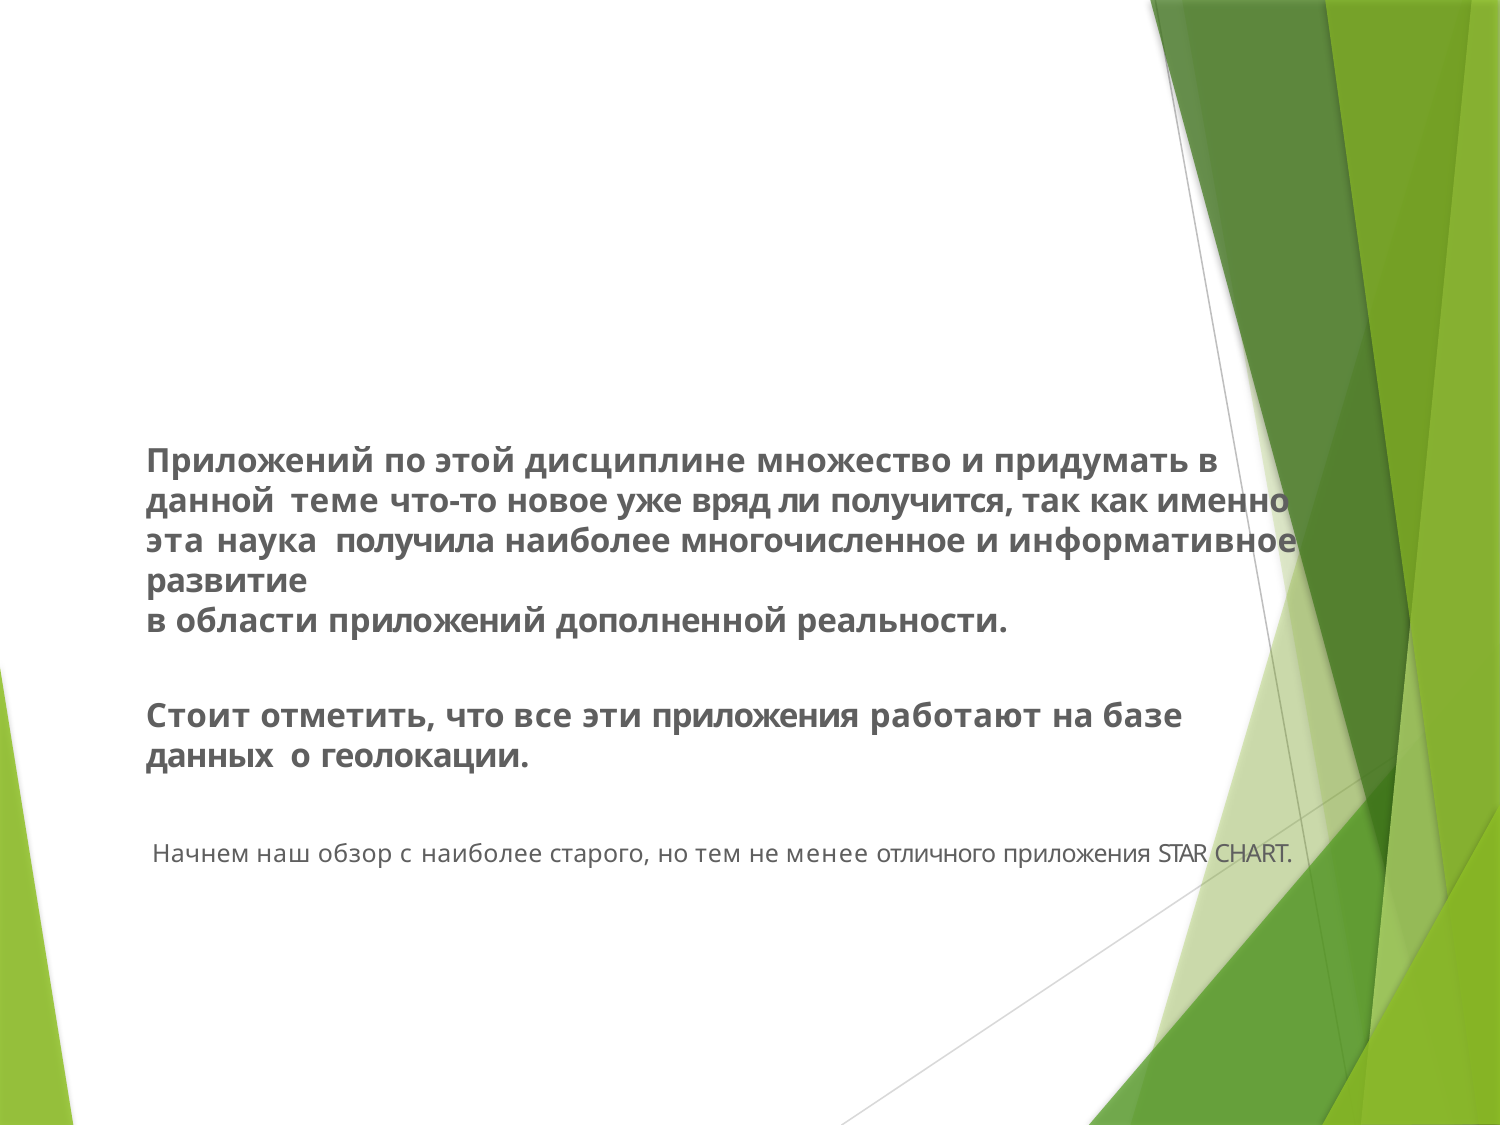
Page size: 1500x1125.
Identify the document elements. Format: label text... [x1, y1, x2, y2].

text_box Приложений по этой дисциплине множество и придумать в данной теме что-то новое уже вряд ли получится, так как именно эта наука получила наиболее многочисленное и информативное развитие в области приложений дополненной реальности. Стоит отметить, что все эти приложения работают на базе данных о геолокации. Начнем наш обзор с наиболее старого, но тем не менее отличного приложения STAR CHART. [143, 437, 1347, 868]
